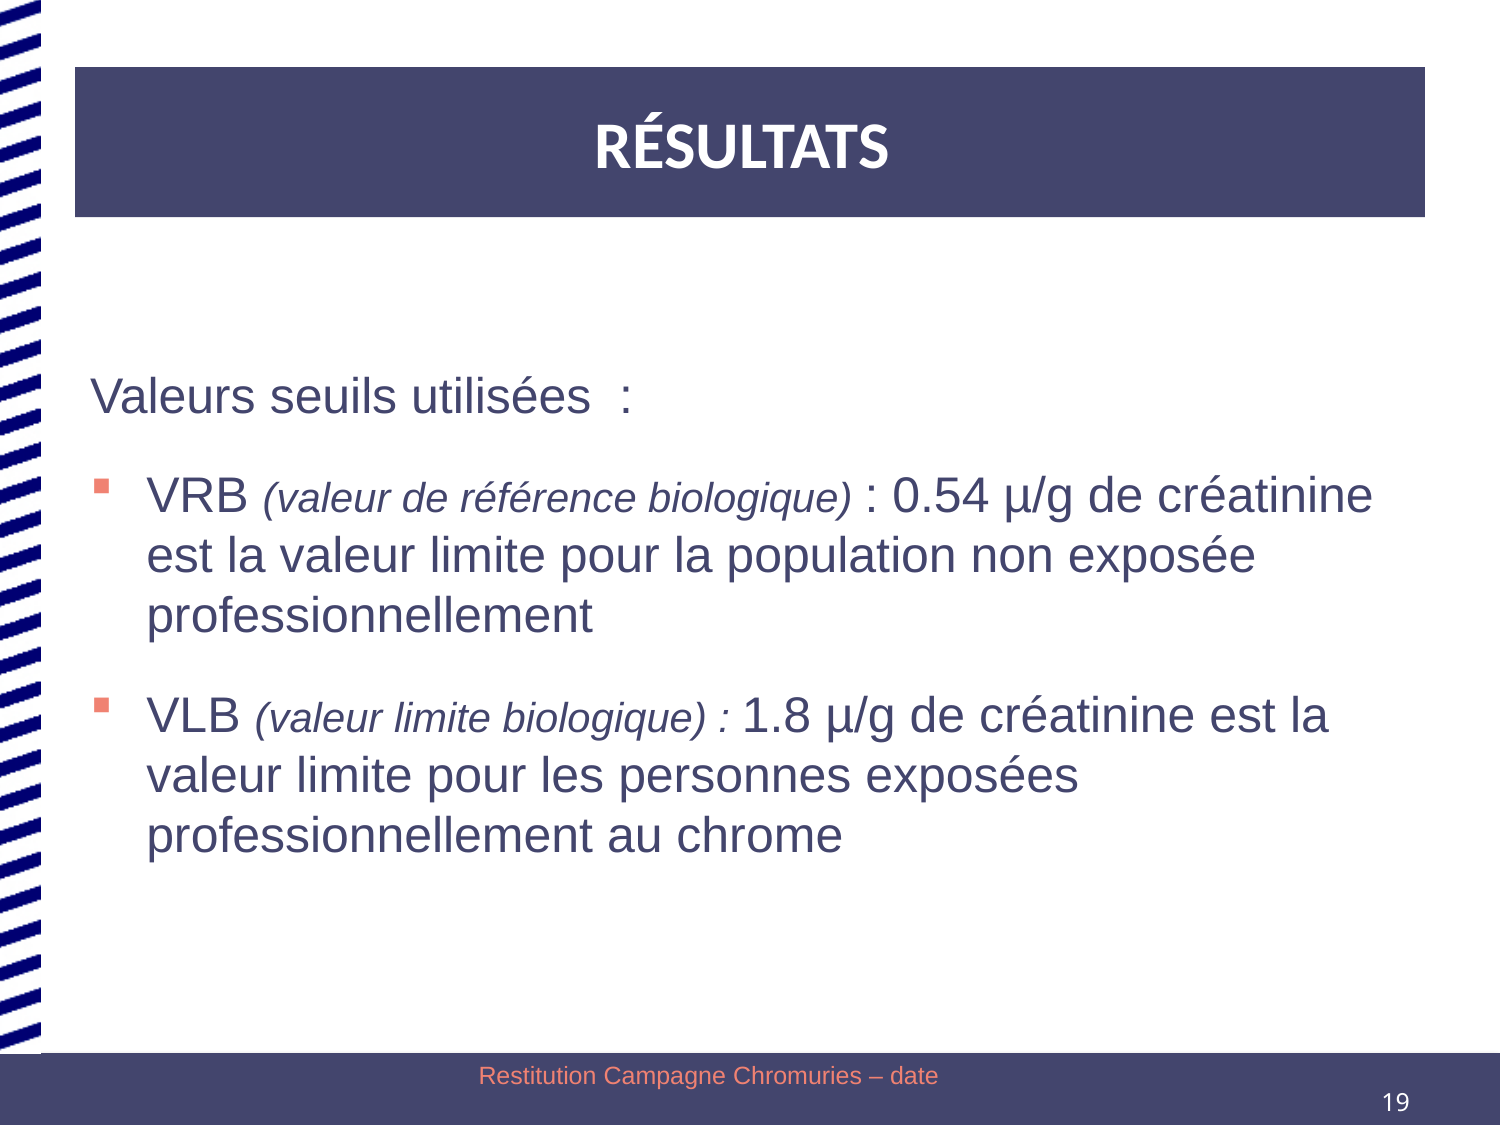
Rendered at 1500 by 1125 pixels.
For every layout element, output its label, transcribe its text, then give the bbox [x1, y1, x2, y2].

slide_number 19 [1074, 1073, 1425, 1125]
footer Restitution Campagne Chromuries – date [456, 1044, 963, 1105]
picture [0, 0, 41, 1054]
list Valeurs seuils utilisées : VRB (valeur de référence biologique) : 0.54 µ/g de créatinine est la valeur limite pour la population non exposée professionnellement VLB (valeur limite biologique) : 1.8 µ/g de créatinine est la valeur limite pour les personnes exposées professionnellement au chrome [75, 254, 1425, 972]
title résultats [75, 67, 1425, 218]
